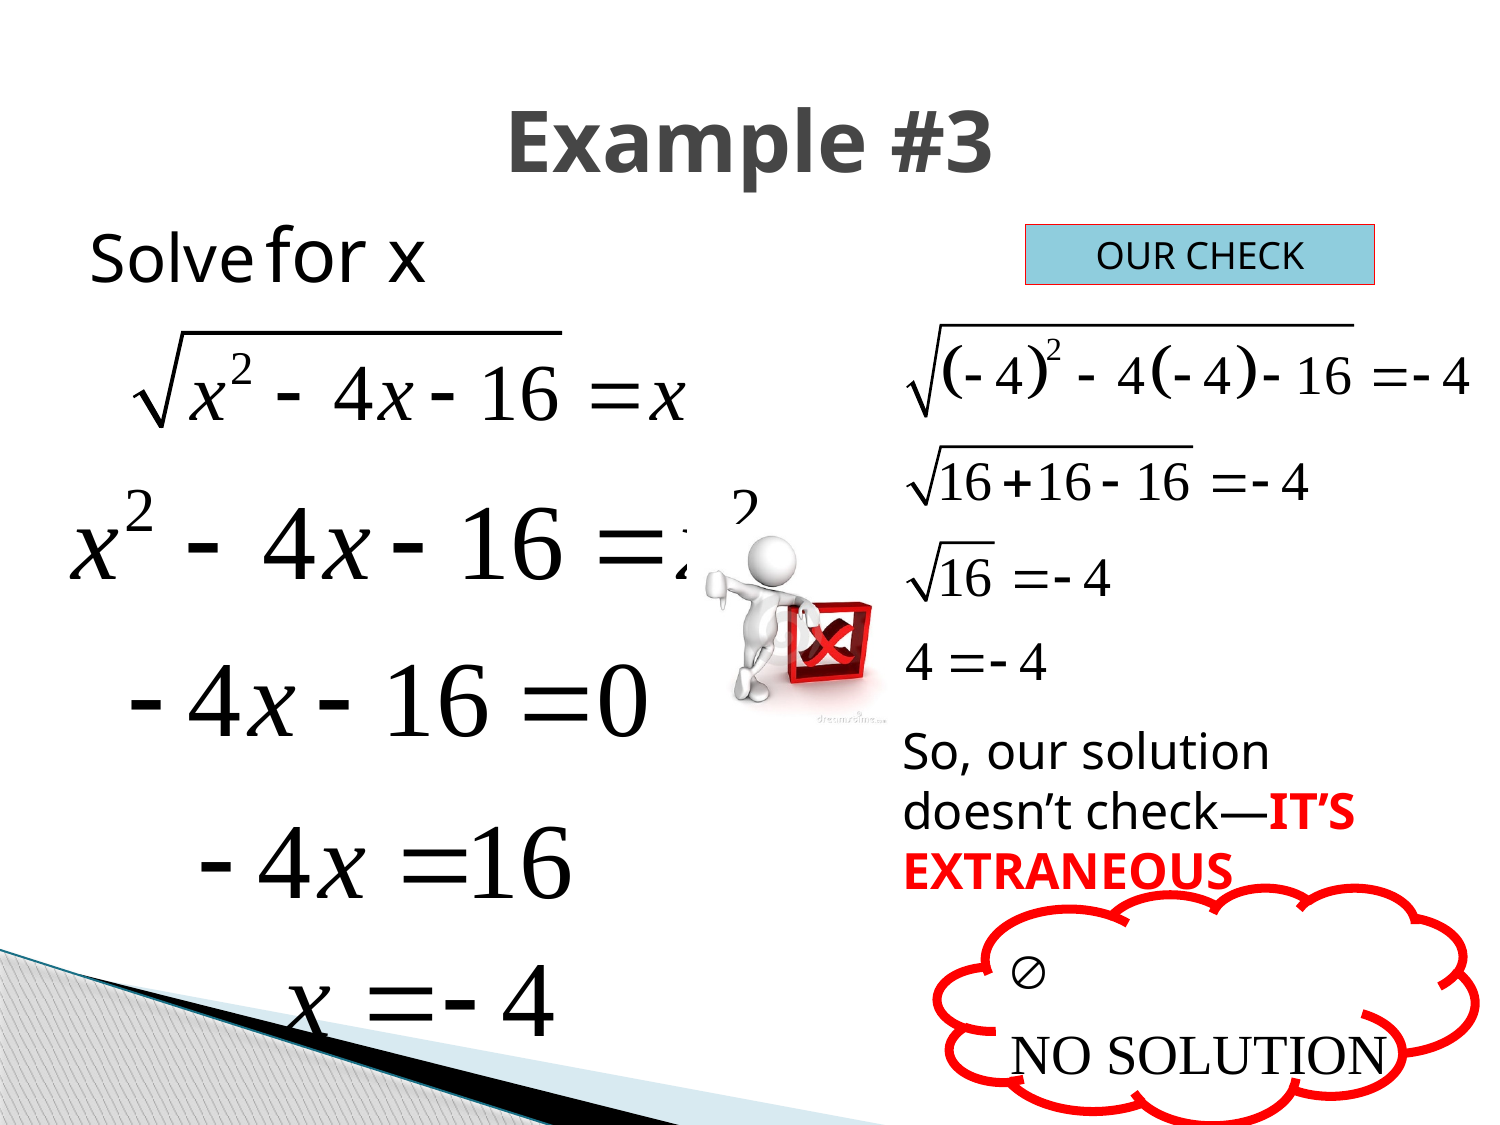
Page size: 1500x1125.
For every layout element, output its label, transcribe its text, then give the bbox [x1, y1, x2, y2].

text_box [1023, 1099, 1293, 1125]
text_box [896, 310, 1480, 693]
text_box [932, 889, 1480, 1087]
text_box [182, 799, 589, 927]
text_box OUR CHECK [1025, 224, 1375, 285]
title Example #3 [75, 45, 1425, 233]
picture [687, 524, 888, 726]
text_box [999, 937, 1397, 1089]
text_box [49, 462, 781, 607]
text_box Solve for x [74, 199, 663, 305]
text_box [262, 937, 569, 1064]
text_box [112, 637, 672, 764]
text_box So, our solution doesn’t check—IT’S EXTRANEOUS [887, 712, 1388, 908]
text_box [119, 312, 700, 448]
